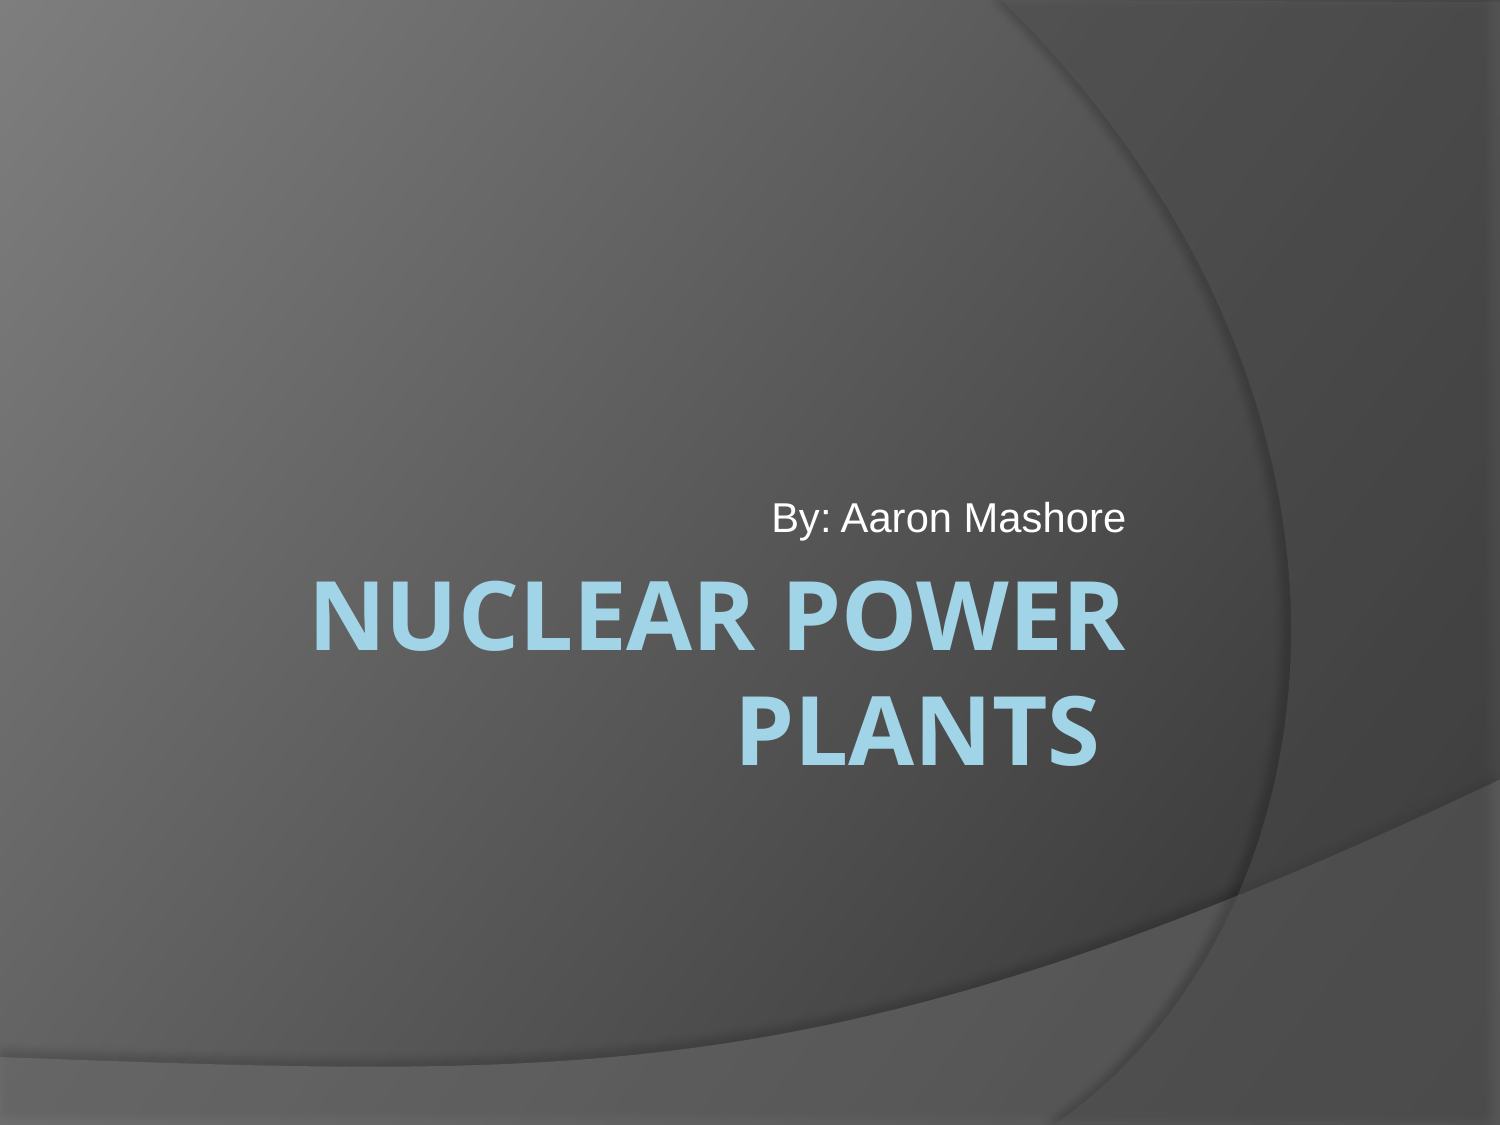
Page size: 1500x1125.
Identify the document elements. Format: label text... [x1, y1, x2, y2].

title Nuclear Power Plants [70, 547, 1134, 925]
subtitle By: Aaron Mashore [71, 253, 1134, 541]
